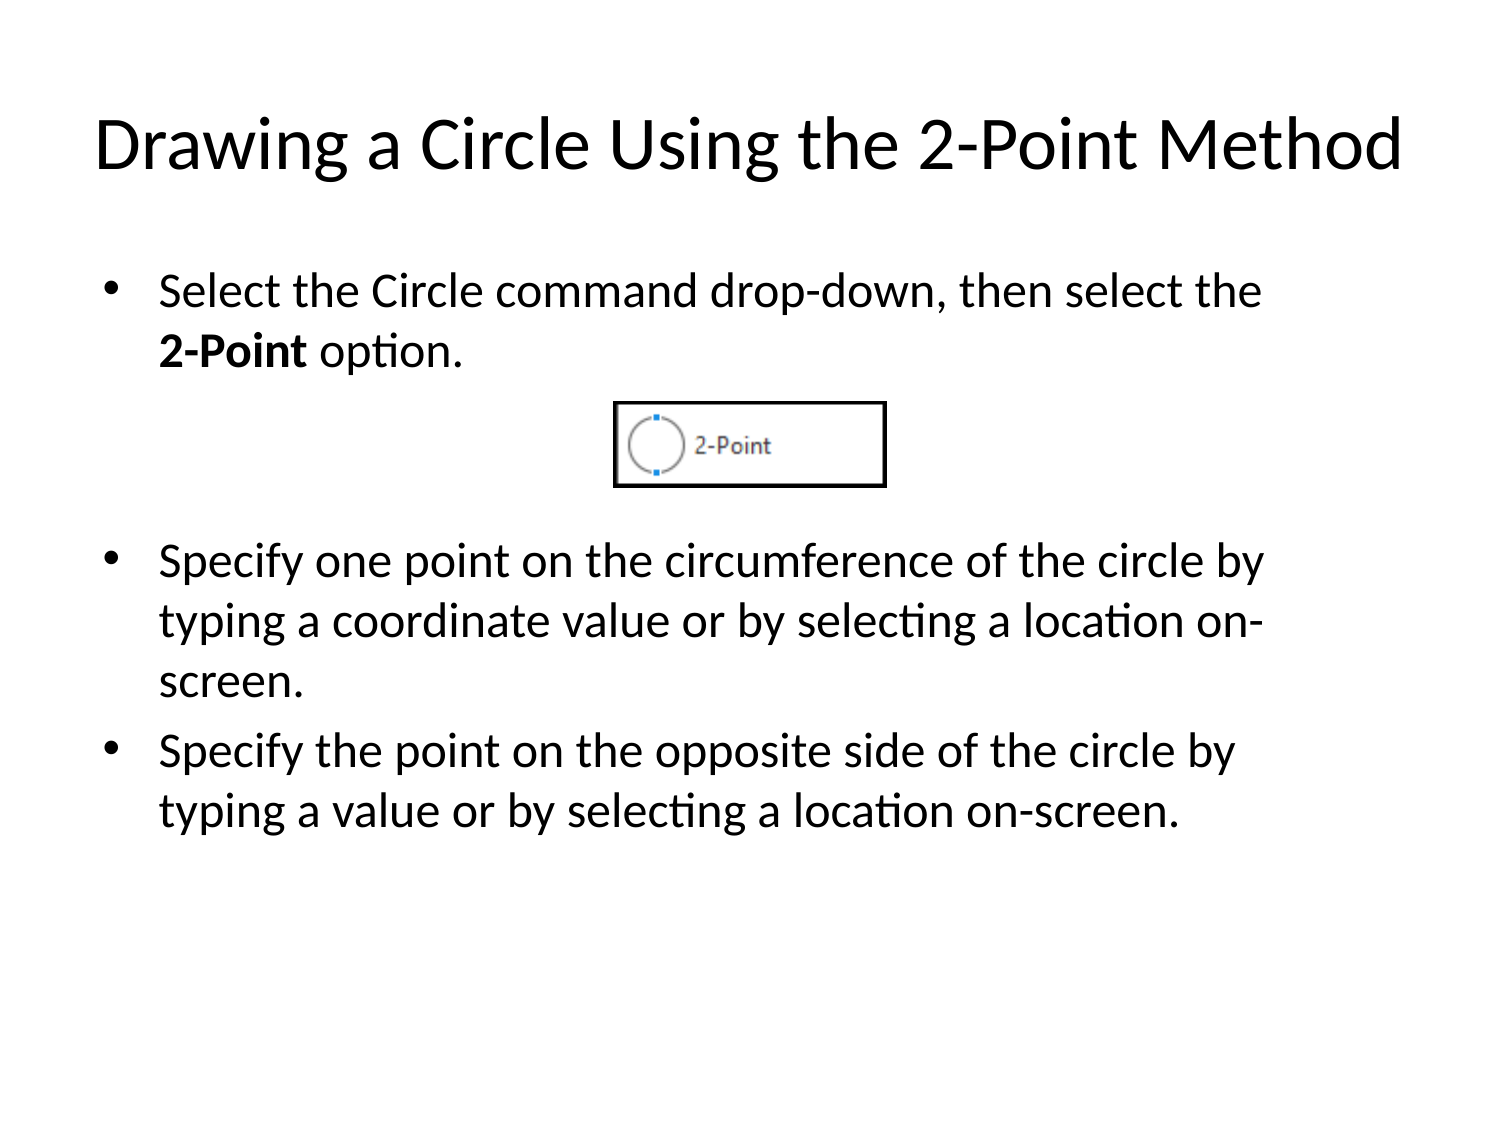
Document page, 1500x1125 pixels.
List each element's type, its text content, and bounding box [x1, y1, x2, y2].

title Drawing a Circle Using the 2-Point Method [75, 45, 1425, 233]
picture [612, 401, 887, 488]
list Select the Circle command drop-down, then select the 2-Point option. Specify one point on the circumference of the circle by typing a coordinate value or by selecting a location on-screen. Specify the point on the opposite side of the circle by typing a value or by selecting a location on-screen. [87, 249, 1313, 950]
